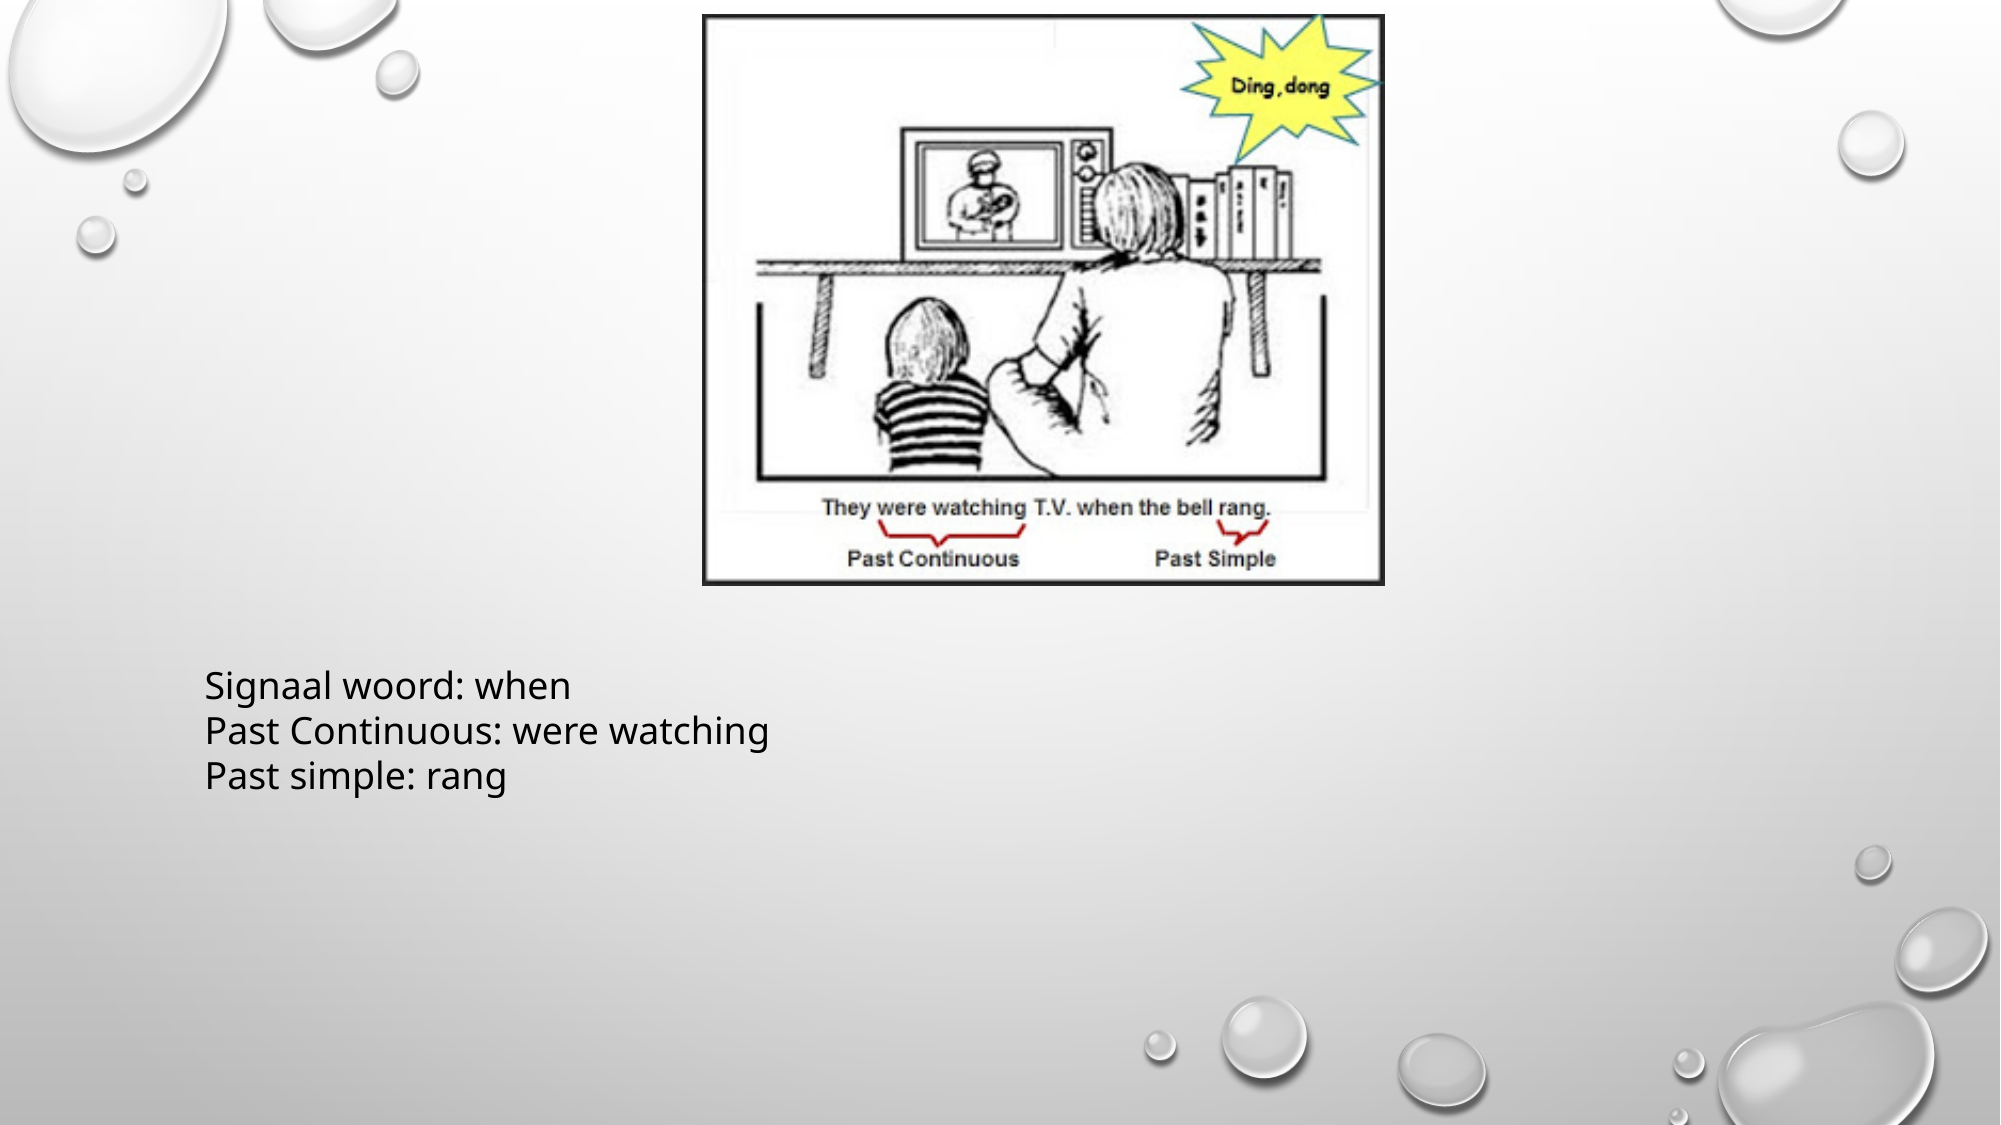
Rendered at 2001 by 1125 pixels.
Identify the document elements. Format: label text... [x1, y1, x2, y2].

picture [0, 0, 2000, 1125]
text_box Signaal woord: when Past Continuous: were watching Past simple: rang [189, 655, 786, 805]
